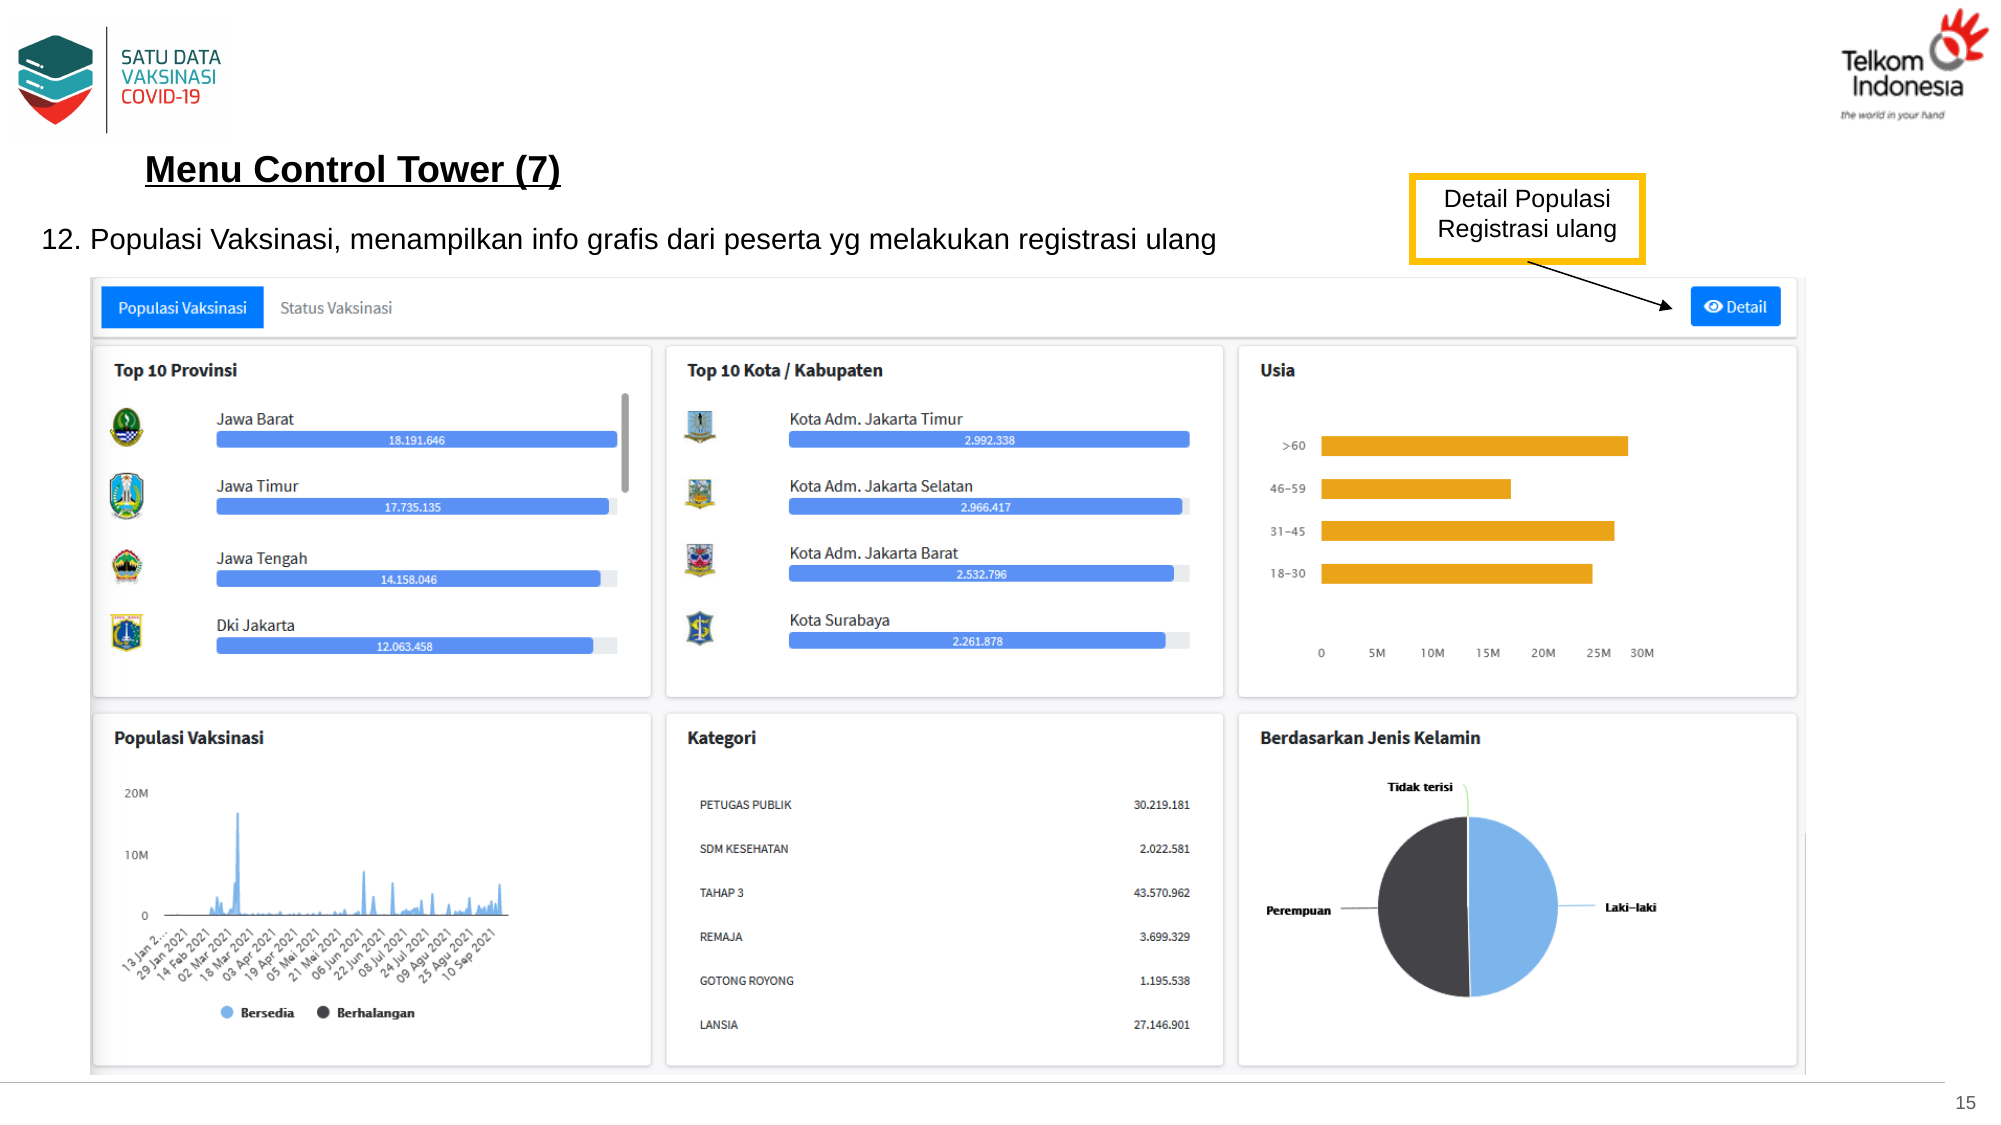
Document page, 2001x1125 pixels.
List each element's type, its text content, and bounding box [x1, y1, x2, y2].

text_box Detail Populasi Registrasi ulang [1411, 175, 1644, 263]
text_box 12. Populasi Vaksinasi, menampilkan info grafis dari peserta yg melakukan registrasi ulang [35, 214, 1225, 262]
picture [90, 277, 1806, 1075]
picture [1831, 0, 1998, 139]
text_box Menu Control Tower (7) [118, 142, 588, 198]
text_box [1527, 261, 1673, 309]
picture [10, 19, 231, 141]
